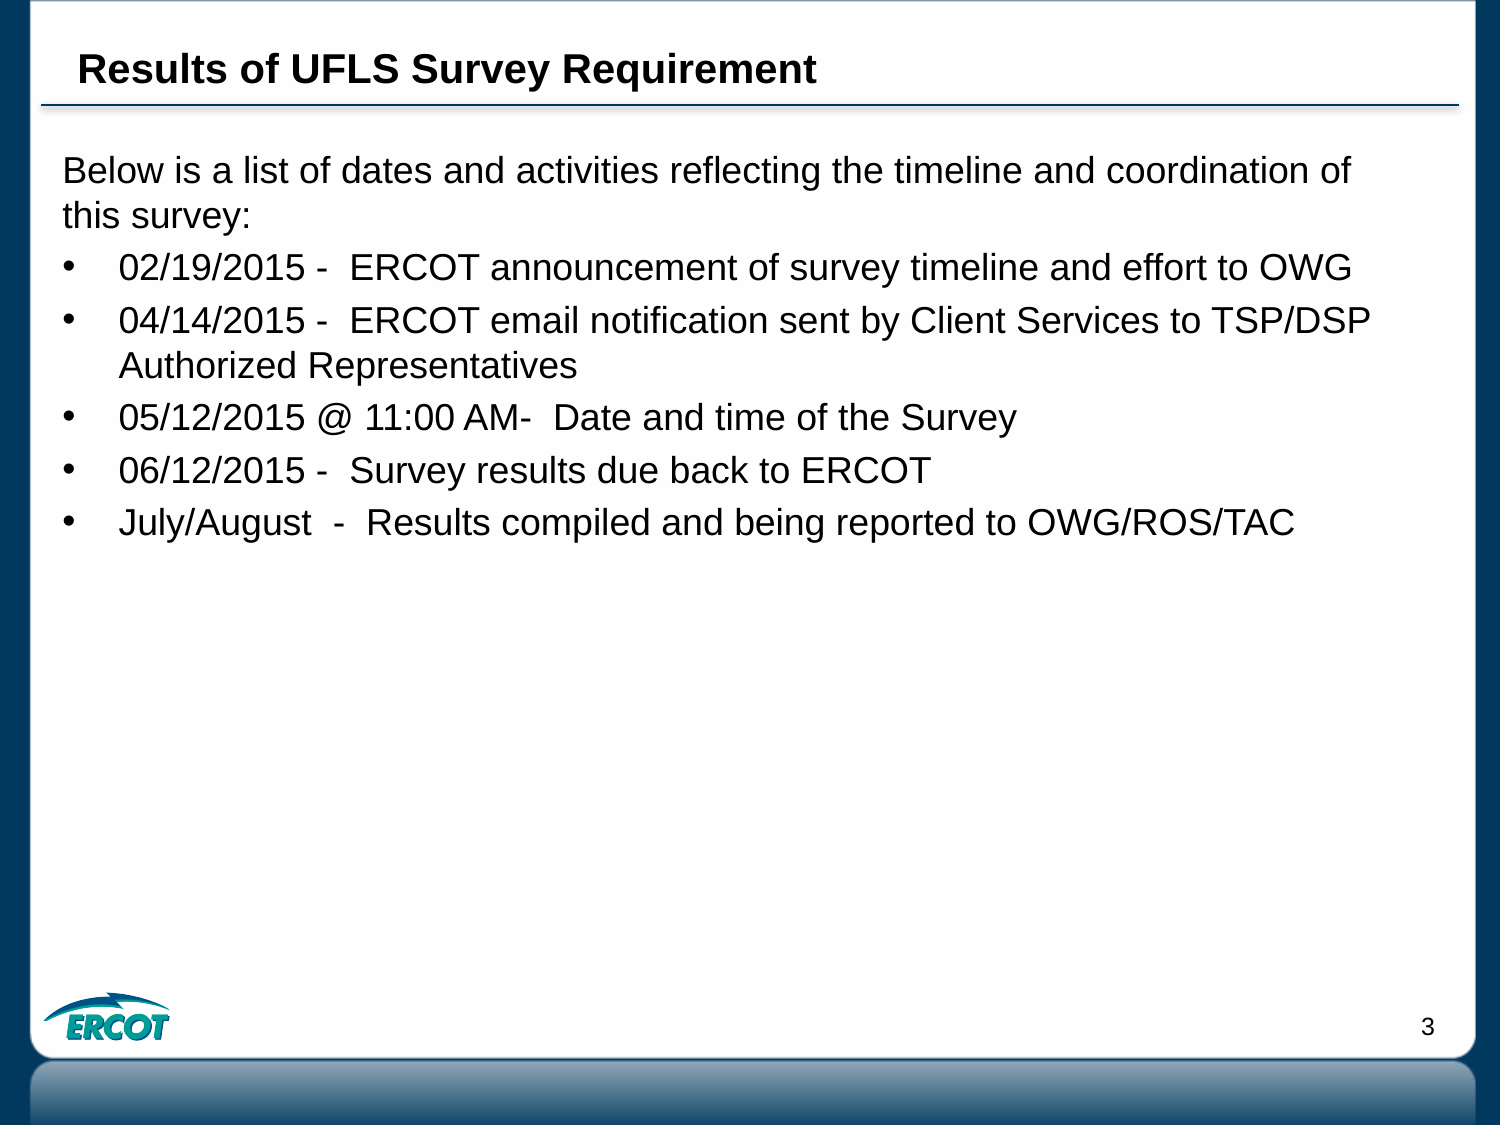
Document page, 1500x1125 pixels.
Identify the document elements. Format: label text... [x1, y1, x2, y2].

list Below is a list of dates and activities reflecting the timeline and coordination of this survey: 02/19/2015 - ERCOT announcement of survey timeline and effort to OWG 04/14/2015 - ERCOT email notification sent by Client Services to TSP/DSP Authorized Representatives 05/12/2015 @ 11:00 AM- Date and time of the Survey 06/12/2015 - Survey results due back to ERCOT July/August - Results compiled and being reported to OWG/ROS/TAC [47, 138, 1434, 602]
title Results of UFLS Survey Requirement [62, 29, 1450, 106]
picture [0, 0, 1500, 1125]
text_box [323, 507, 1500, 583]
